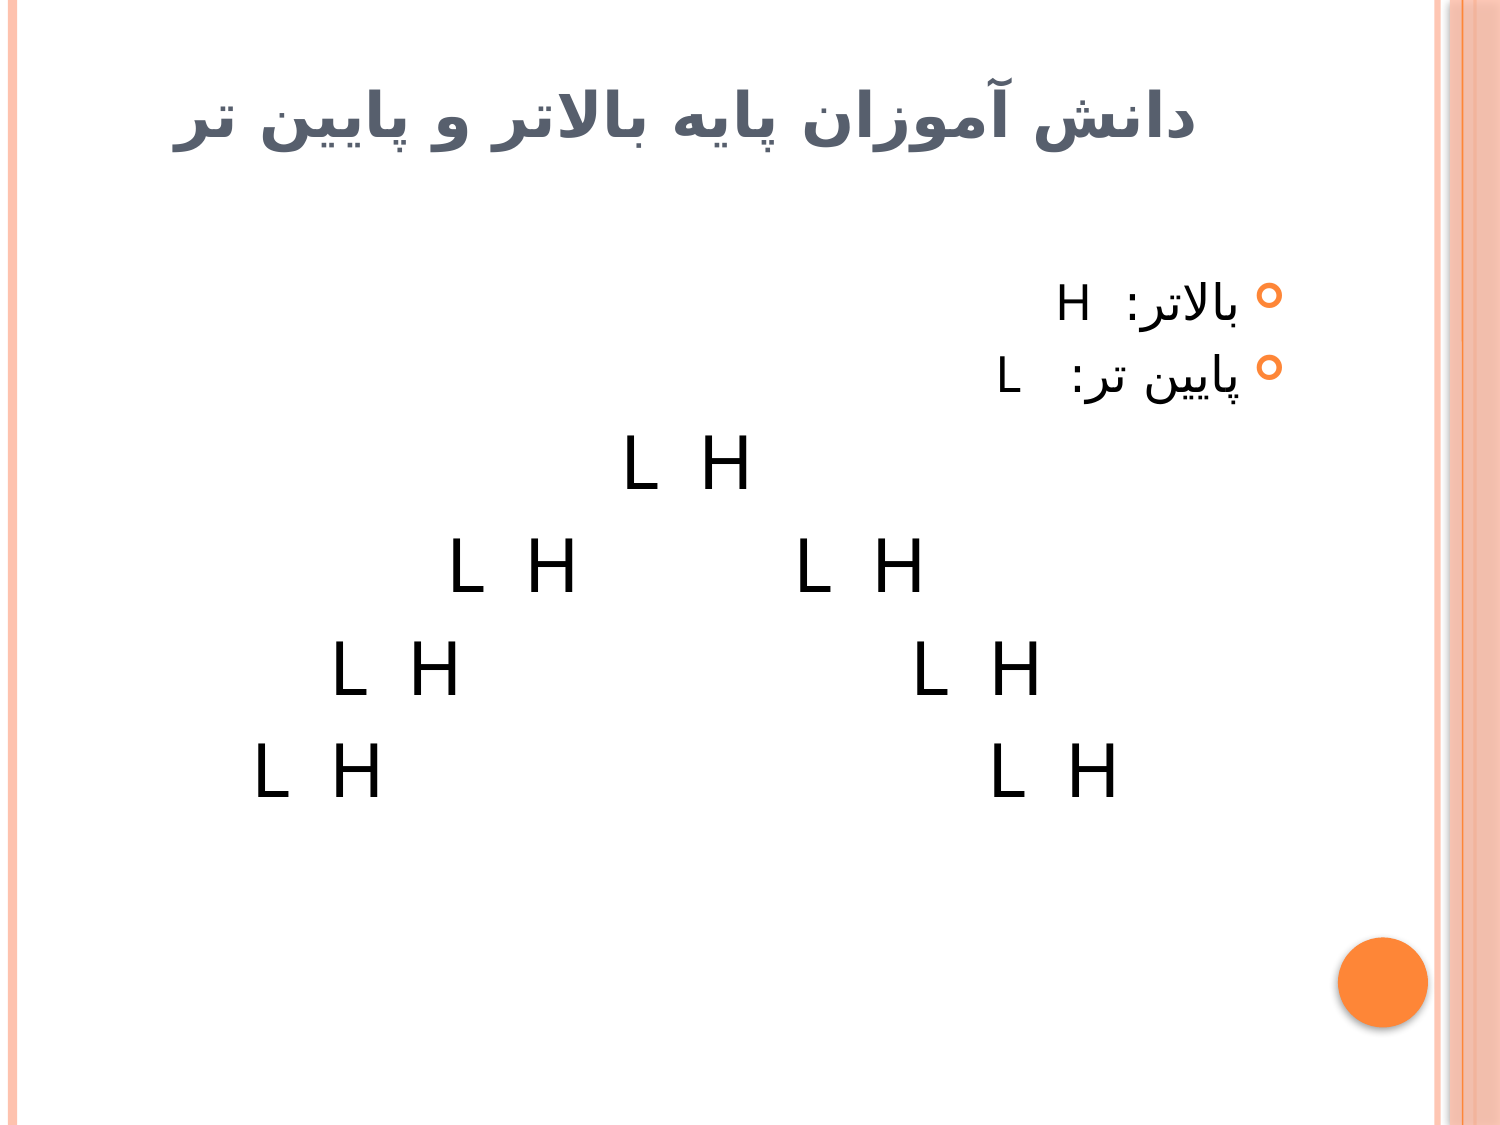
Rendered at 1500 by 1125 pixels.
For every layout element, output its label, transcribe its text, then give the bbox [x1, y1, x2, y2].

list بالاتر: H پایین تر: L L H L H L H L H L H L H L H [75, 262, 1300, 1062]
title دانش آموزان پایه بالاتر و پایین تر [75, 45, 1300, 233]
